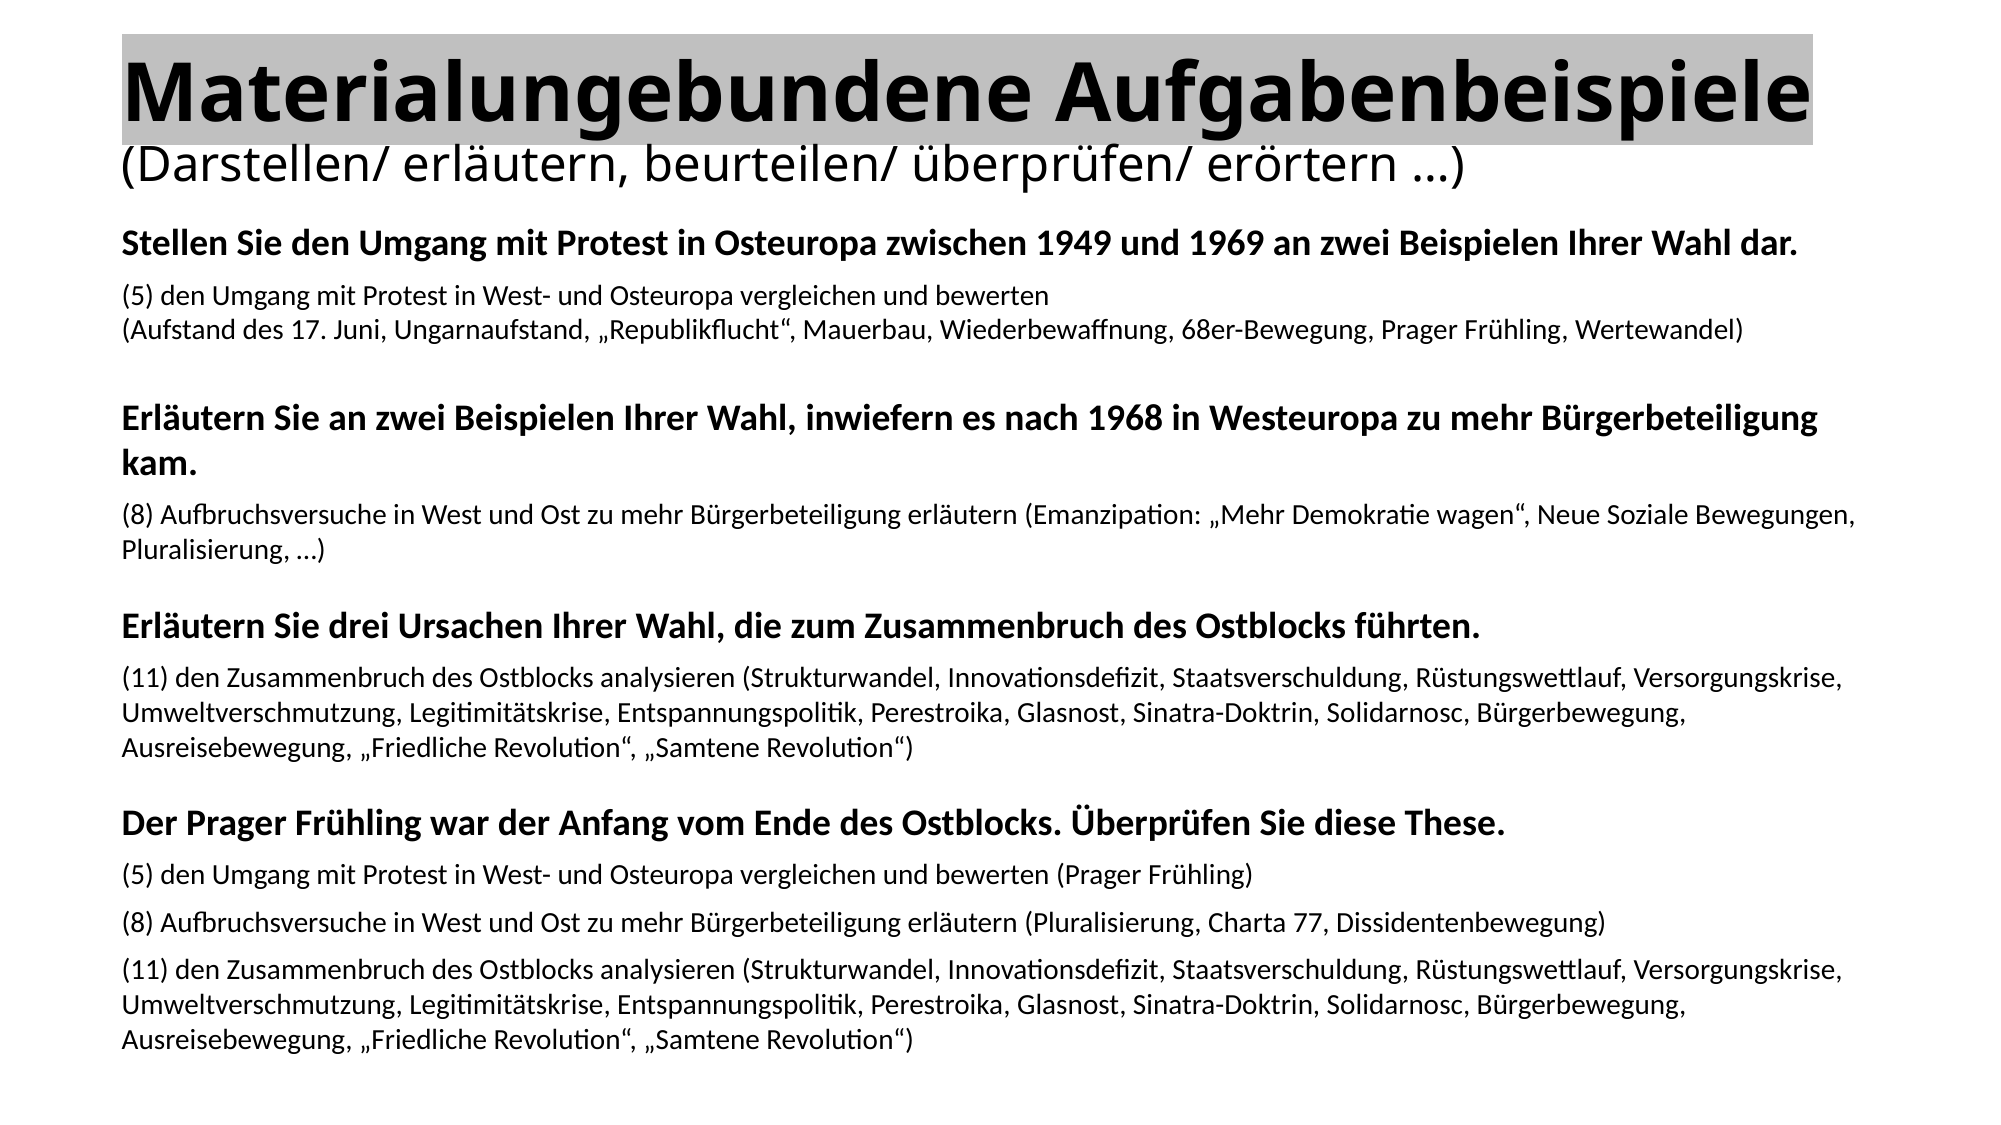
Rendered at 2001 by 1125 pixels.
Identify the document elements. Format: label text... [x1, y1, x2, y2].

list Stellen Sie den Umgang mit Protest in Osteuropa zwischen 1949 und 1969 an zwei Beispielen Ihrer Wahl dar. (5) den Umgang mit Protest in West- und Osteuropa vergleichen und bewerten (Aufstand des 17. Juni, Ungarnaufstand, „Republikflucht“, Mauerbau, Wiederbewaffnung, 68er-Bewegung, Prager Frühling, Wertewandel) Erläutern Sie an zwei Beispielen Ihrer Wahl, inwiefern es nach 1968 in Westeuropa zu mehr Bürgerbeteiligung kam. (8) Aufbruchsversuche in West und Ost zu mehr Bürgerbeteiligung erläutern (Emanzipation: „Mehr Demokratie wagen“, Neue Soziale Bewegungen, Pluralisierung, …) Erläutern Sie drei Ursachen Ihrer Wahl, die zum Zusammenbruch des Ostblocks führten. (11) den Zusammenbruch des Ostblocks analysieren (Strukturwandel, Innovationsdefizit, Staatsverschuldung, Rüstungswettlauf, Versorgungskrise, Umweltverschmutzung, Legitimitätskrise, Entspannungspolitik, Perestroika, Glasnost, Sinatra-Doktrin, Solidarnosc, Bürgerbewegung, Ausreisebewegung, „Friedliche Revolution“, „Samtene Revolution“) Der Prager Frühling war der Anfang vom Ende des Ostblocks. Überprüfen Sie diese These. (5) den Umgang mit Protest in West- und Osteuropa vergleichen und bewerten (Prager Frühling) (8) Aufbruchsversuche in West und Ost zu mehr Bürgerbeteiligung erläutern (Pluralisierung, Charta 77, Dissidentenbewegung) (11) den Zusammenbruch des Ostblocks analysieren (Strukturwandel, Innovationsdefizit, Staatsverschuldung, Rüstungswettlauf, Versorgungskrise, Umweltverschmutzung, Legitimitätskrise, Entspannungspolitik, Perestroika, Glasnost, Sinatra-Doktrin, Solidarnosc, Bürgerbewegung, Ausreisebewegung, „Friedliche Revolution“, „Samtene Revolution“) [106, 215, 1887, 1072]
title Materialungebundene Aufgabenbeispiele (Darstellen/ erläutern, beurteilen/ überprüfen/ erörtern …) [106, 30, 1863, 212]
